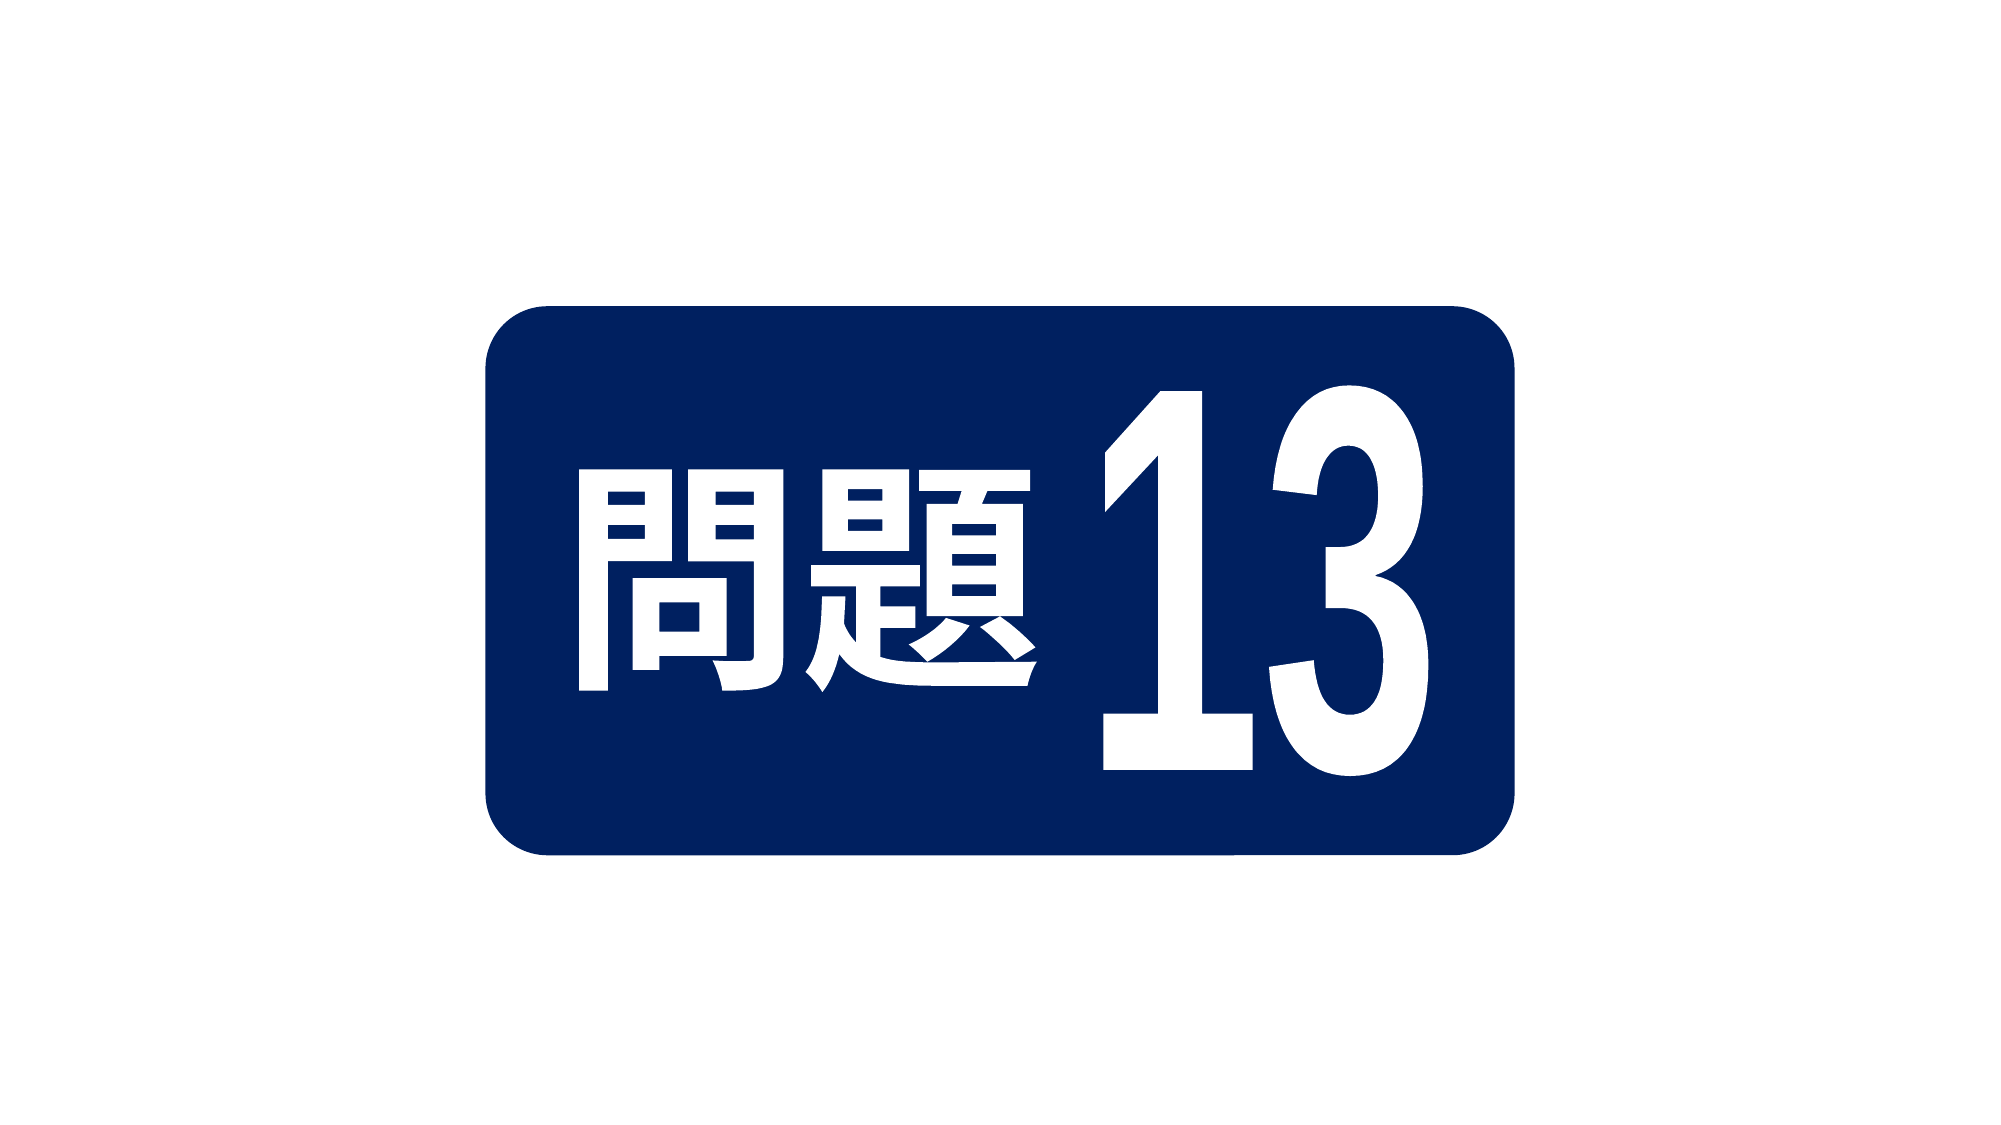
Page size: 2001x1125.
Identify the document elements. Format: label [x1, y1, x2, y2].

text_box [485, 305, 1515, 856]
